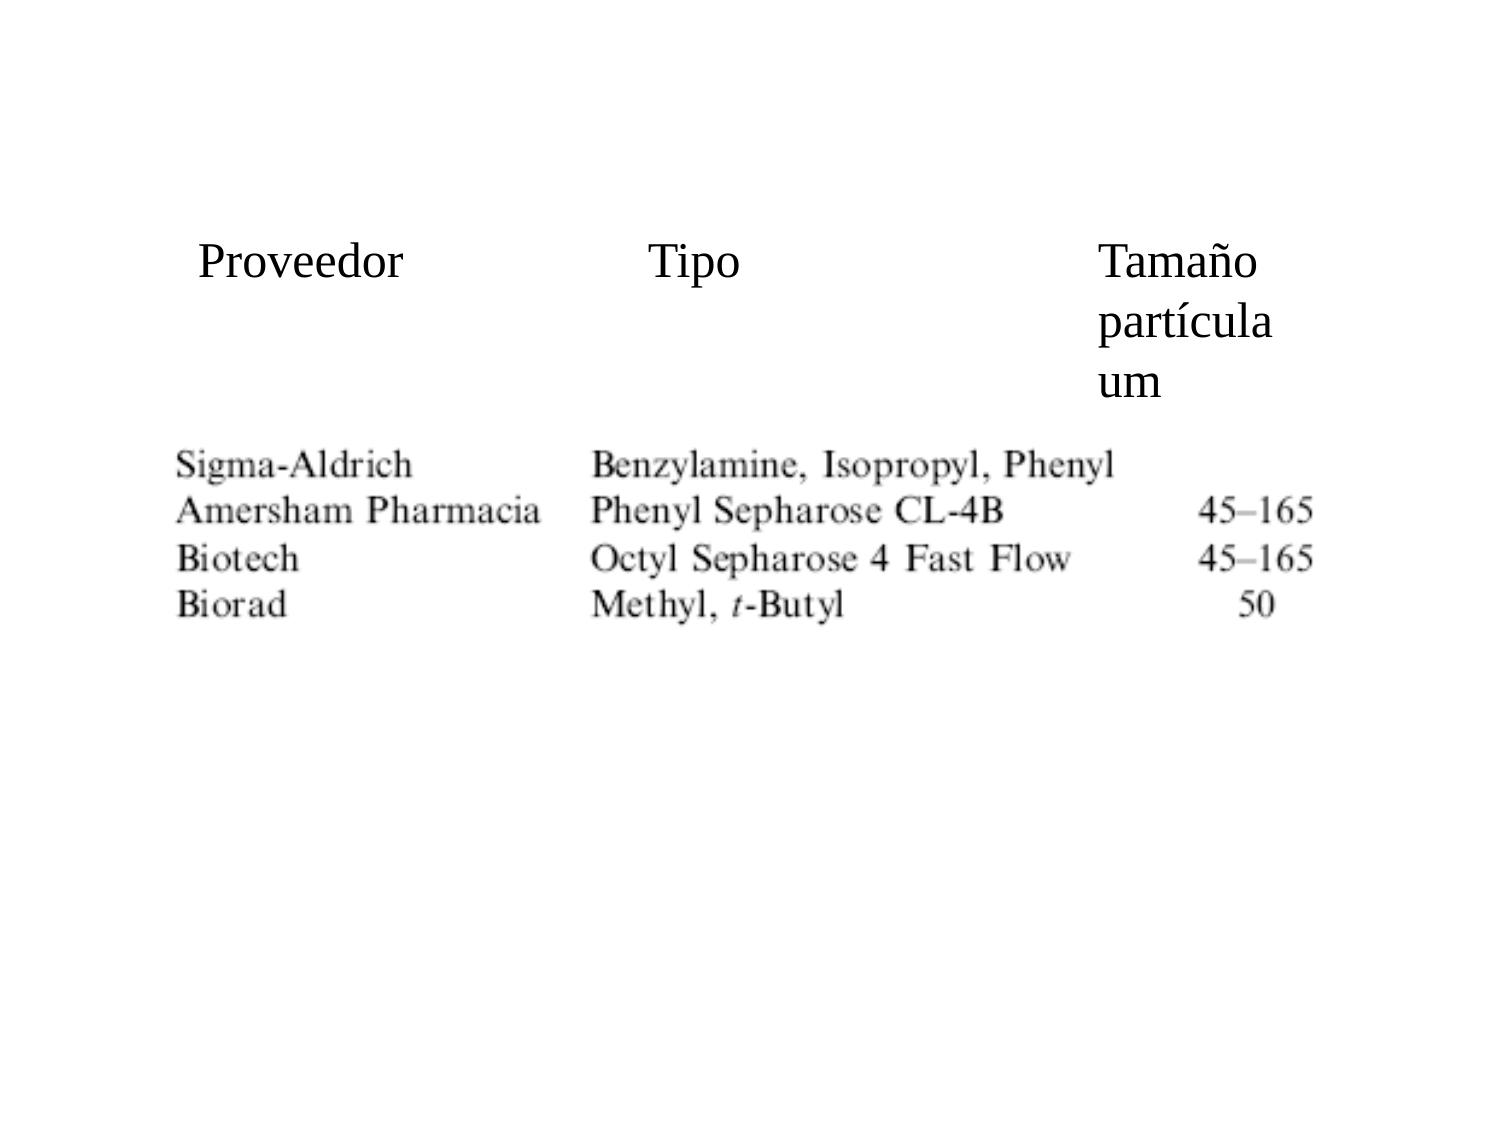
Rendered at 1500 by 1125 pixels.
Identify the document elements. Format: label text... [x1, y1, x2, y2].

text_box Proveedor Tipo Tamaño partícula um [183, 219, 1376, 415]
picture [159, 443, 1378, 637]
